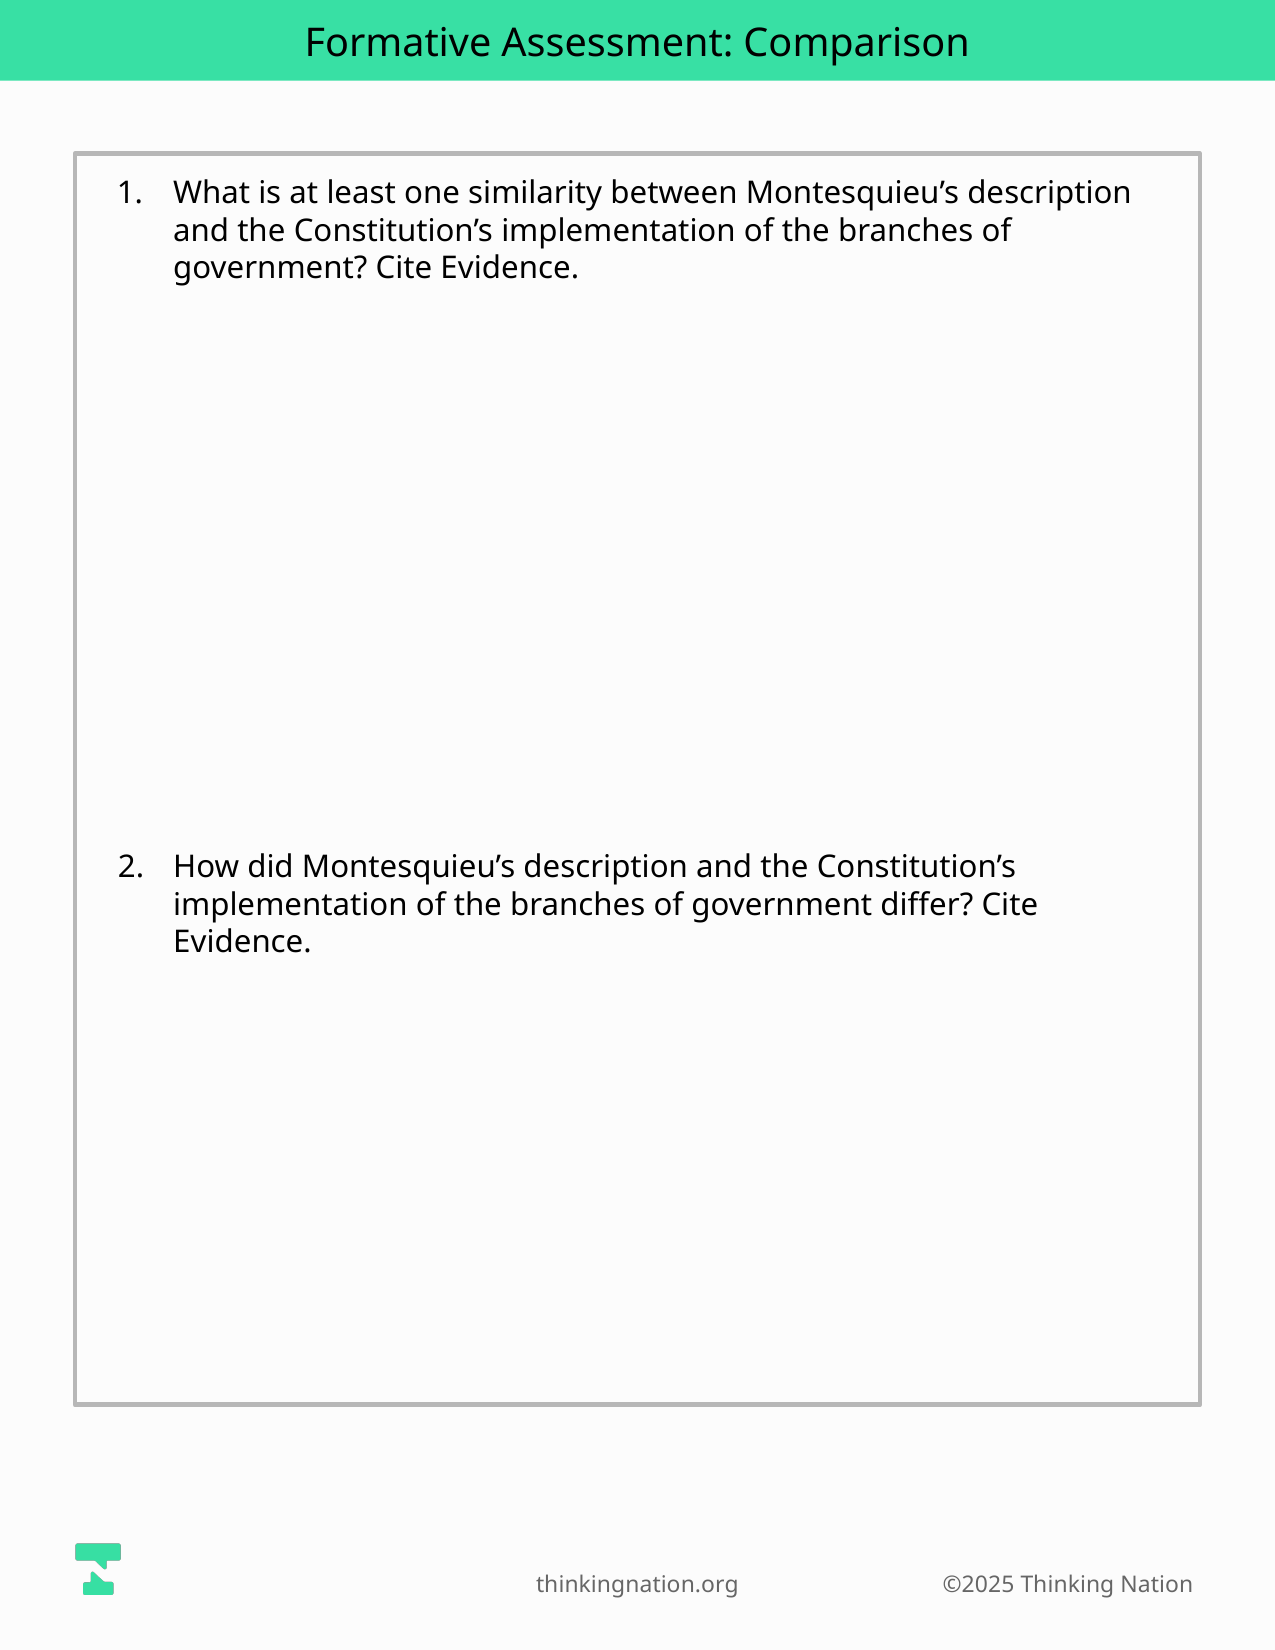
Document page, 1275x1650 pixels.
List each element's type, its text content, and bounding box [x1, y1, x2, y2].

text_box What is at least one similarity between Montesquieu’s description and the Constitution’s implementation of the branches of government? Cite Evidence. How did Montesquieu’s description and the Constitution’s implementation of the branches of government differ? Cite Evidence. [74, 153, 1200, 1405]
text_box ©2025 Thinking Nation [907, 1553, 1210, 1605]
text_box thinkingnation.org [486, 1553, 789, 1605]
text_box Formative Assessment: Comparison [0, 0, 1275, 81]
picture [62, 1533, 134, 1605]
